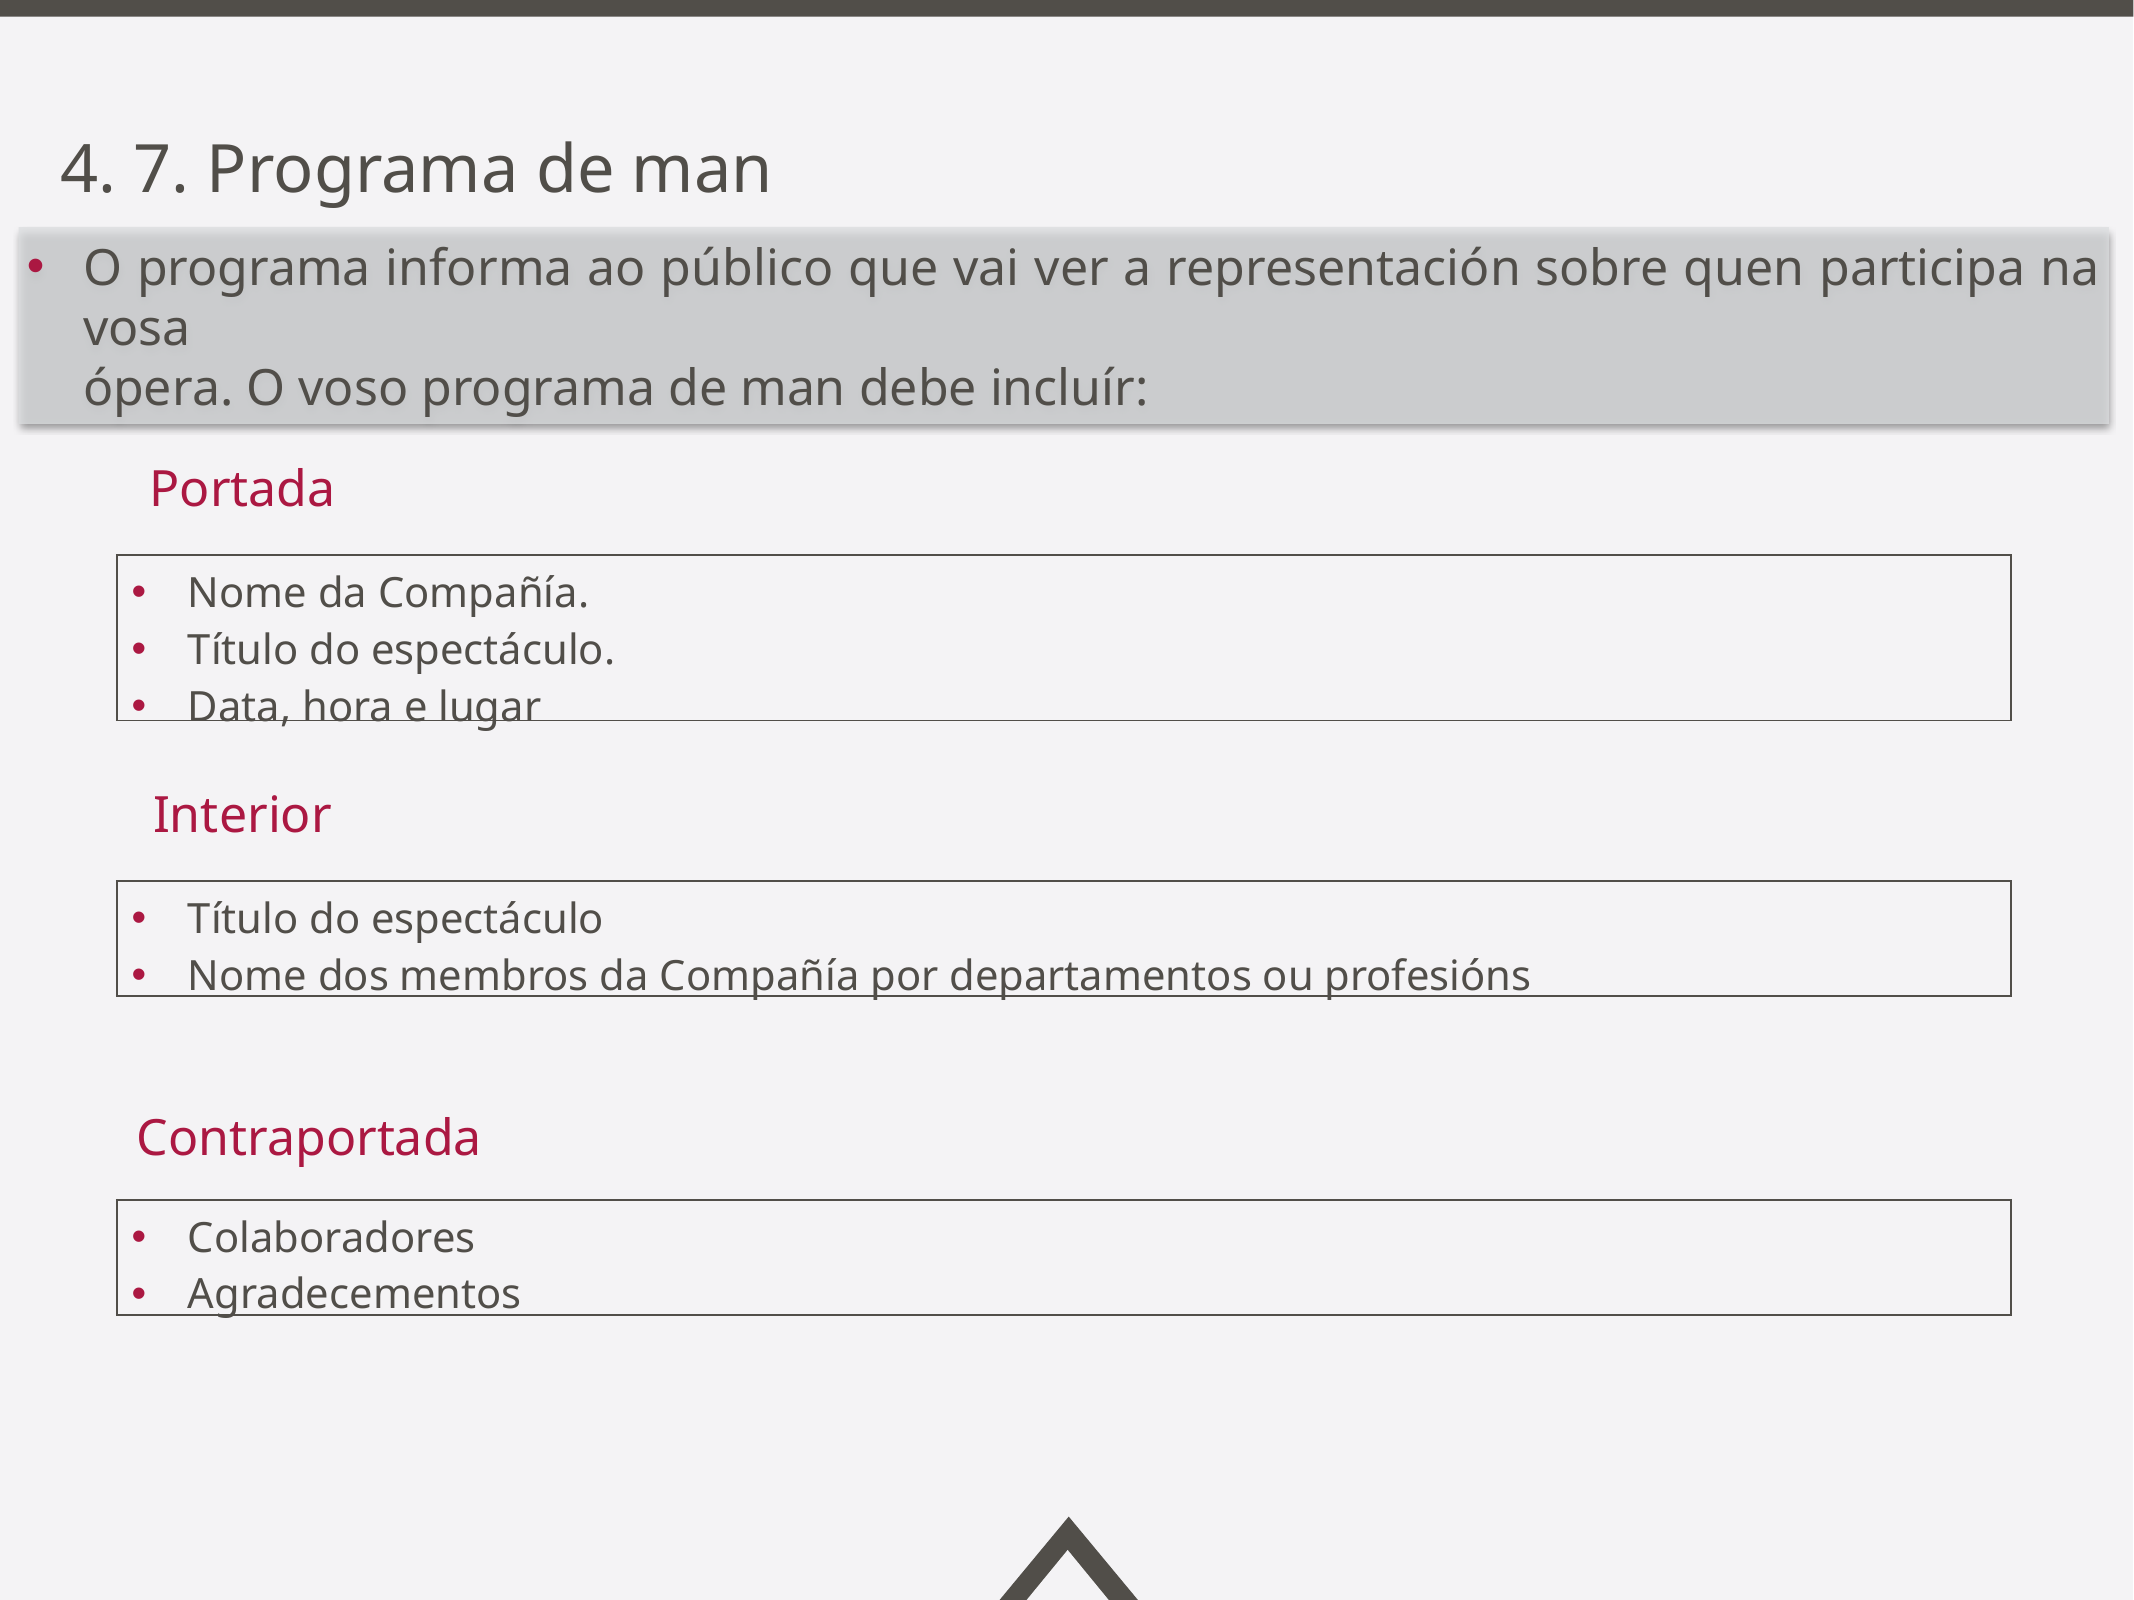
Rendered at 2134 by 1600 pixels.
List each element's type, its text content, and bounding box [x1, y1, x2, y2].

text_box Portada [141, 448, 344, 525]
text_box O programa informa ao público que vai ver a representación sobre quen participa na vosa ópera. O voso programa de man debe incluír: [18, 227, 2109, 424]
text_box Interior [144, 773, 341, 851]
text_box Contraportada [128, 1096, 491, 1174]
table_header Nome da Compañía. Título do espectáculo. Data, hora e lugar [118, 556, 2010, 720]
text_box 4. 7. Programa de man [51, 117, 782, 215]
table_header Colaboradores Agradecementos [118, 1201, 2010, 1314]
table_header Título do espectáculo Nome dos membros da Compañía por departamentos ou profesións [118, 882, 2010, 995]
